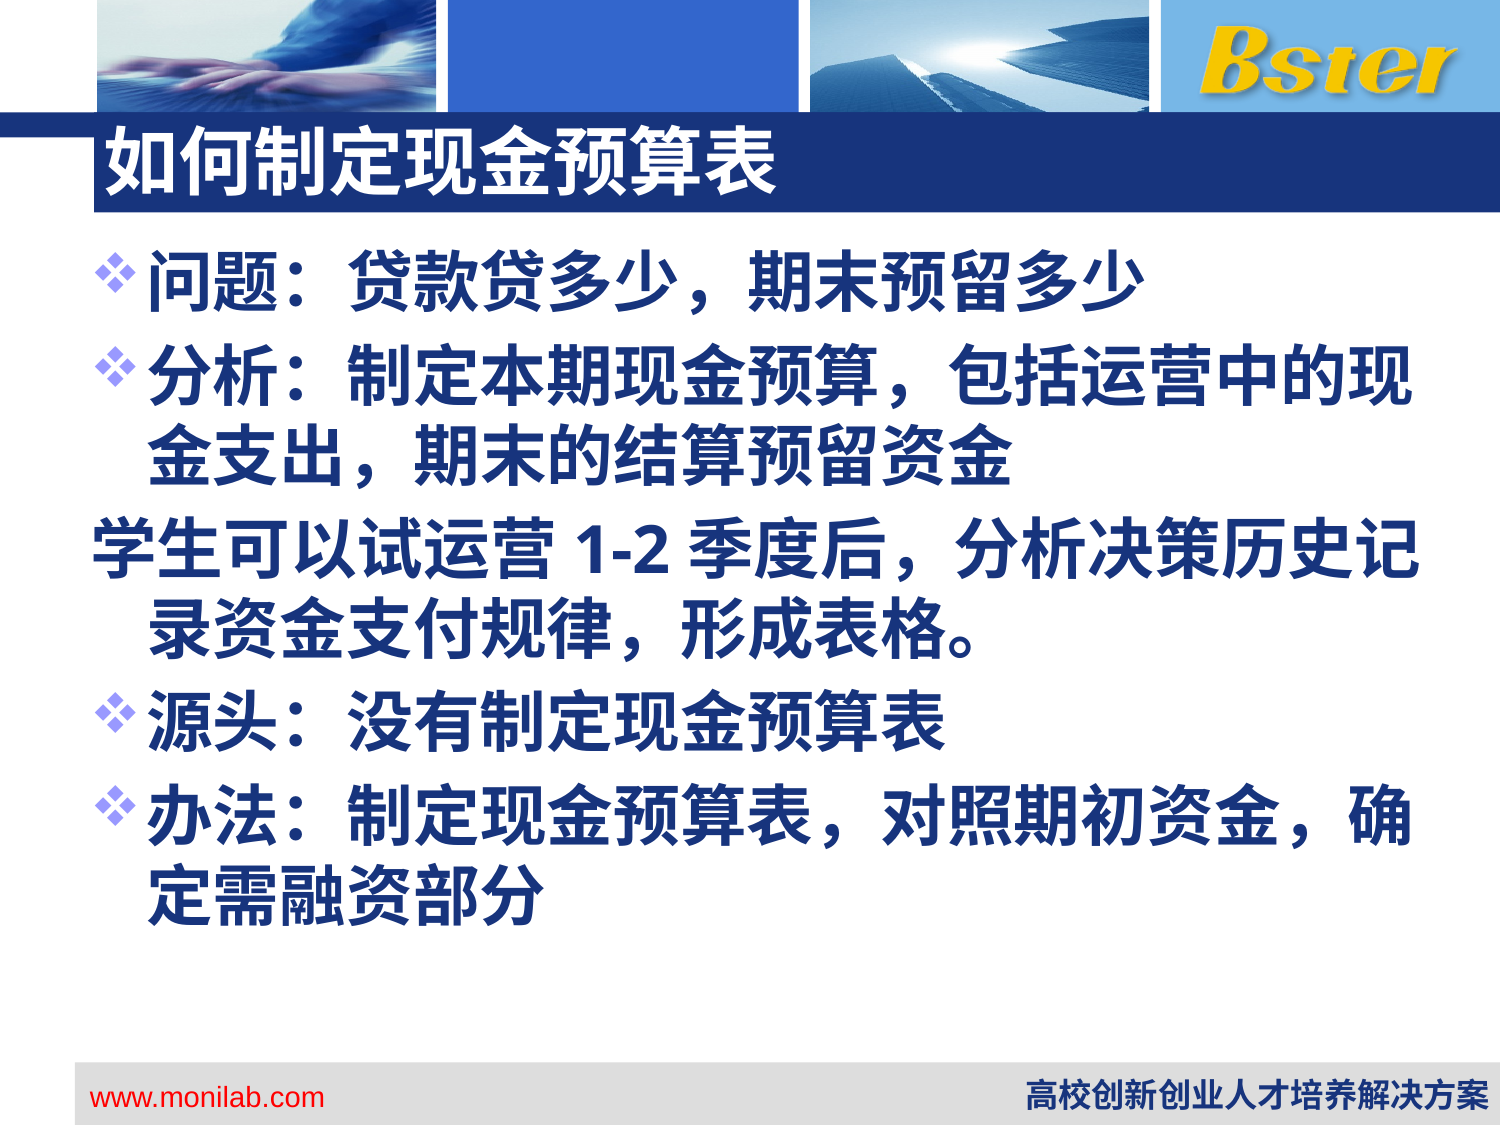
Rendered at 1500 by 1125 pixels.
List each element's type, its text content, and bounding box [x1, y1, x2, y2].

picture [1199, 26, 1458, 94]
title 如何制定现金预算表 [88, 113, 1369, 206]
picture [810, 0, 1150, 112]
list 问题：贷款贷多少，期末预留多少 分析：制定本期现金预算，包括运营中的现金支出，期末的结算预留资金 学生可以试运营1-2季度后，分析决策历史记录资金支付规律，形成表格。 源头：没有制定现金预算表 办法：制定现金预算表，对照期初资金，确定需融资部分 [74, 232, 1454, 1034]
picture [97, 0, 437, 112]
